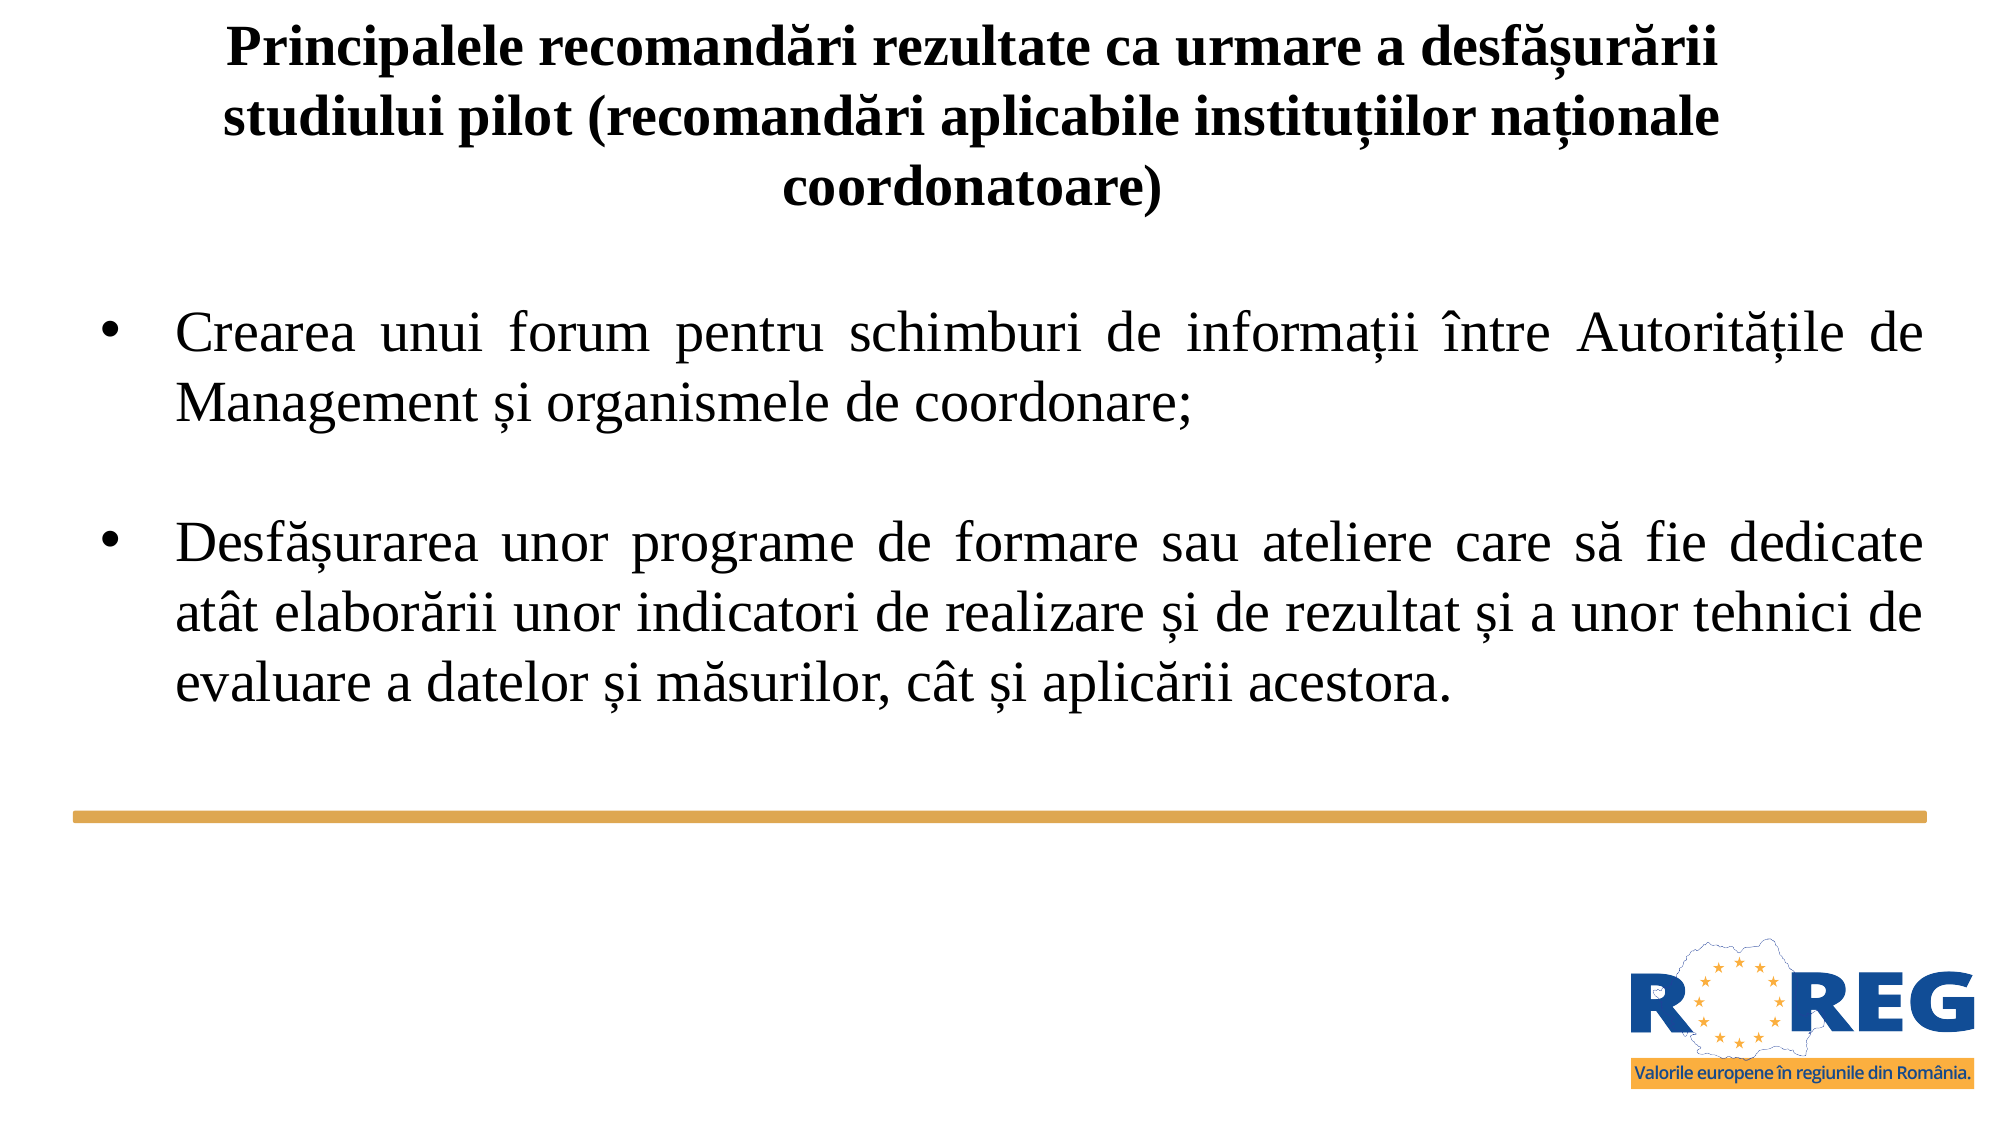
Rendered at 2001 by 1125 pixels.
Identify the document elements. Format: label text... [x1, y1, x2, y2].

text_box Crearea unui forum pentru schimburi de informații între Autoritățile de Management și organismele de coordonare; Desfășurarea unor programe de formare sau ateliere care să fie dedicate atât elaborării unor indicatori de realizare și de rezultat și a unor tehnici de evaluare a datelor și măsurilor, cât și aplicării acestora. [85, 285, 1940, 721]
text_box [72, 810, 1927, 824]
text_box Principalele recomandări rezultate ca urmare a desfășurării studiului pilot (recomandări aplicabile instituțiilor naționale coordonatoare) [135, 0, 1811, 225]
picture [1618, 908, 1990, 1097]
